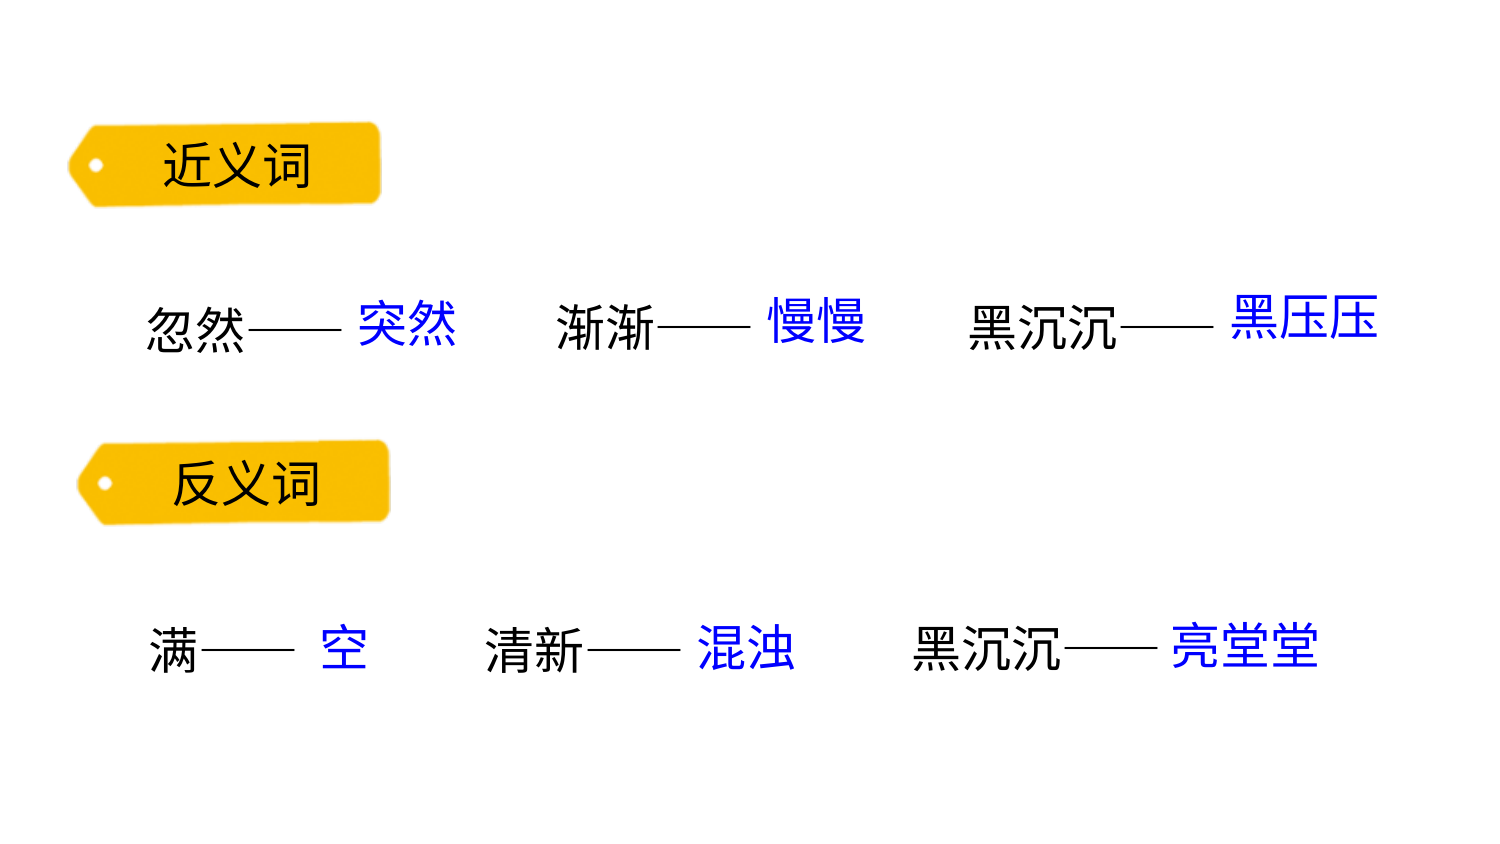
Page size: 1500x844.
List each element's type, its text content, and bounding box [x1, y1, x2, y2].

text_box 渐渐—— [540, 259, 814, 454]
text_box 满—— [133, 582, 469, 688]
text_box 黑沉沉—— [952, 259, 1304, 454]
text_box 空 [304, 609, 466, 685]
text_box 黑沉沉—— [896, 579, 1231, 775]
picture [54, 117, 393, 213]
text_box 黑压压 [1214, 277, 1441, 353]
text_box 忽然—— [130, 261, 404, 436]
text_box 突然 [342, 284, 504, 360]
text_box 混浊 [681, 609, 843, 685]
picture [63, 435, 402, 531]
text_box 慢慢 [752, 282, 913, 357]
text_box 清新—— [469, 582, 804, 688]
text_box 亮堂堂 [1155, 606, 1441, 682]
